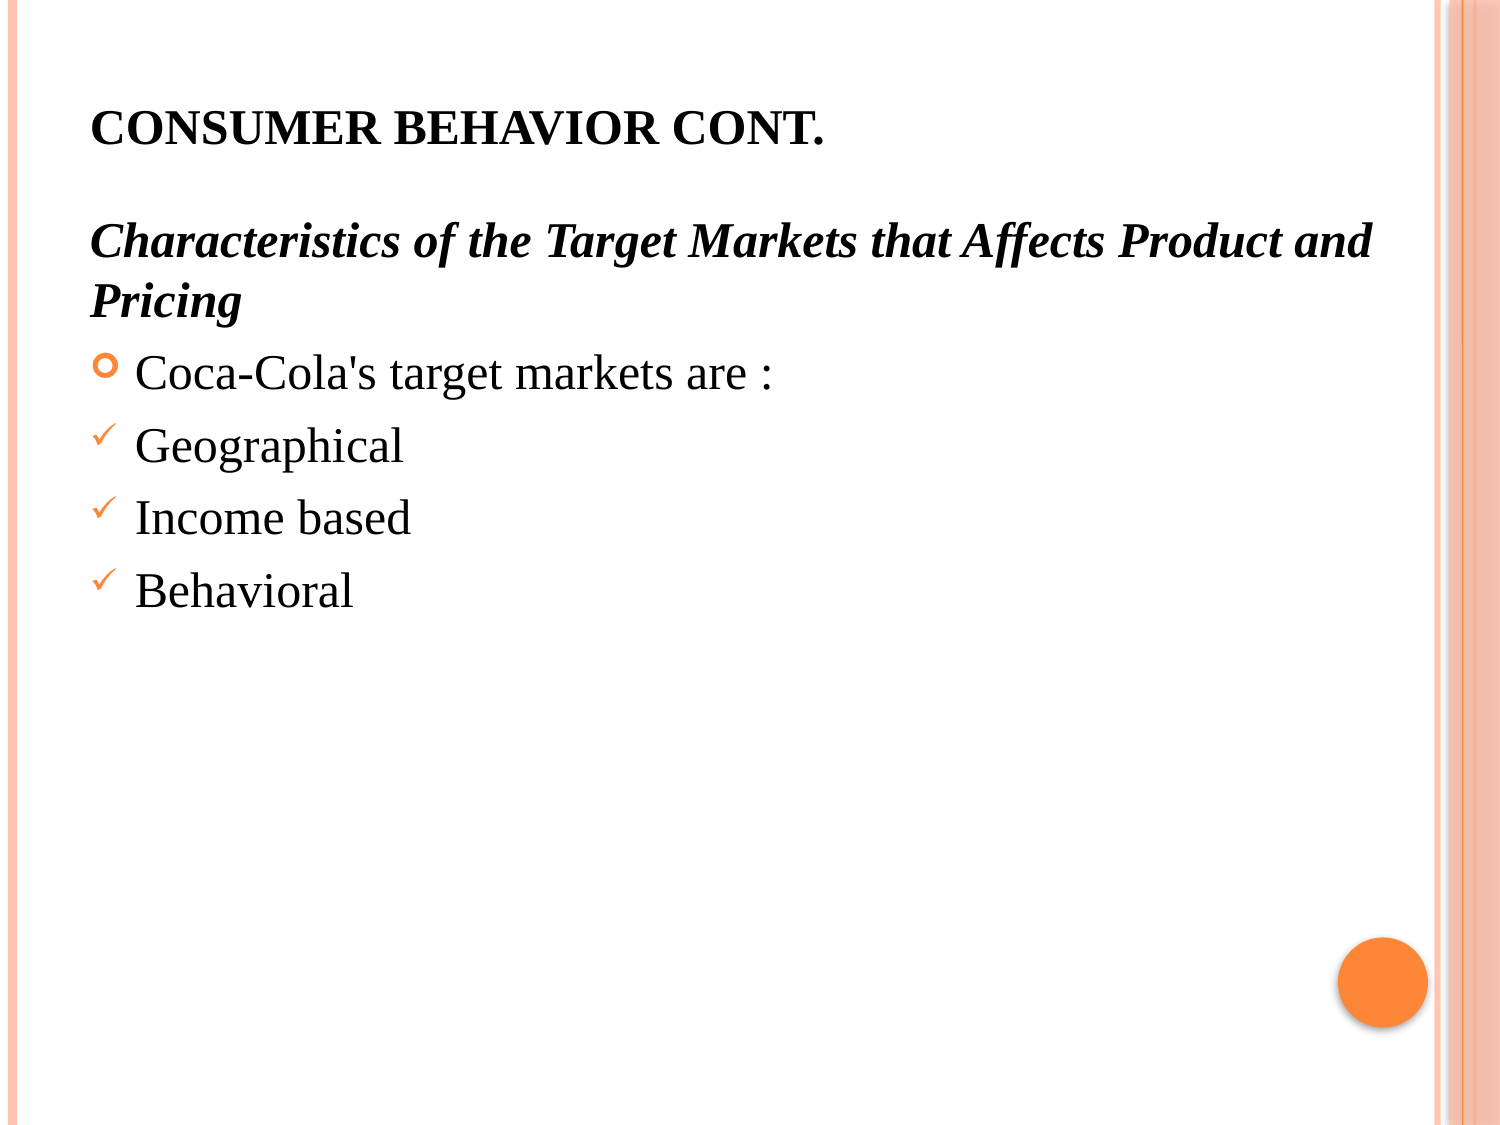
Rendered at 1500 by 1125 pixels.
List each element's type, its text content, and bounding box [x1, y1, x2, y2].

title Consumer Behavior Cont. [75, 45, 1425, 163]
list Characteristics of the Target Markets that Affects Product and Pricing Coca-Cola's target markets are : Geographical Income based Behavioral [75, 200, 1425, 1030]
